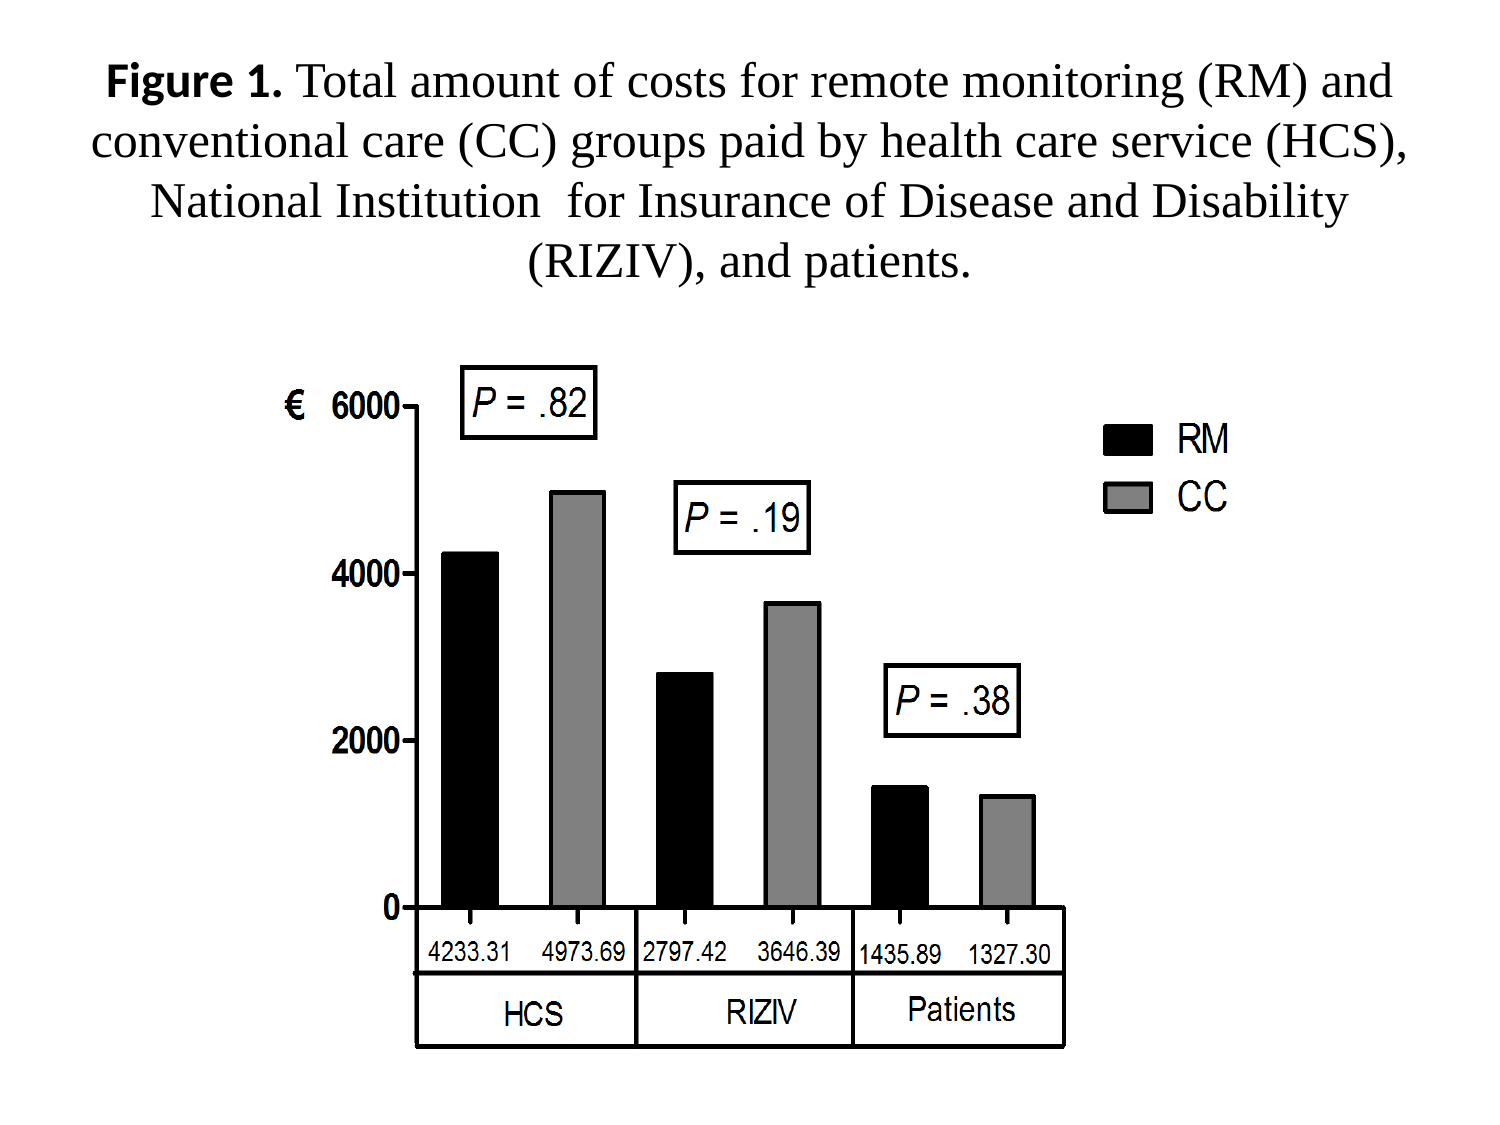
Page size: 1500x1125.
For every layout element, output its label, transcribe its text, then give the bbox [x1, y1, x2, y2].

title Figure 1. Total amount of costs for remote monitoring (RM) and conventional care (CC) groups paid by health care service (HCS), National Institution for Insurance of Disease and Disability (RIZIV), and patients. [75, 45, 1425, 291]
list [41, 335, 1471, 1071]
